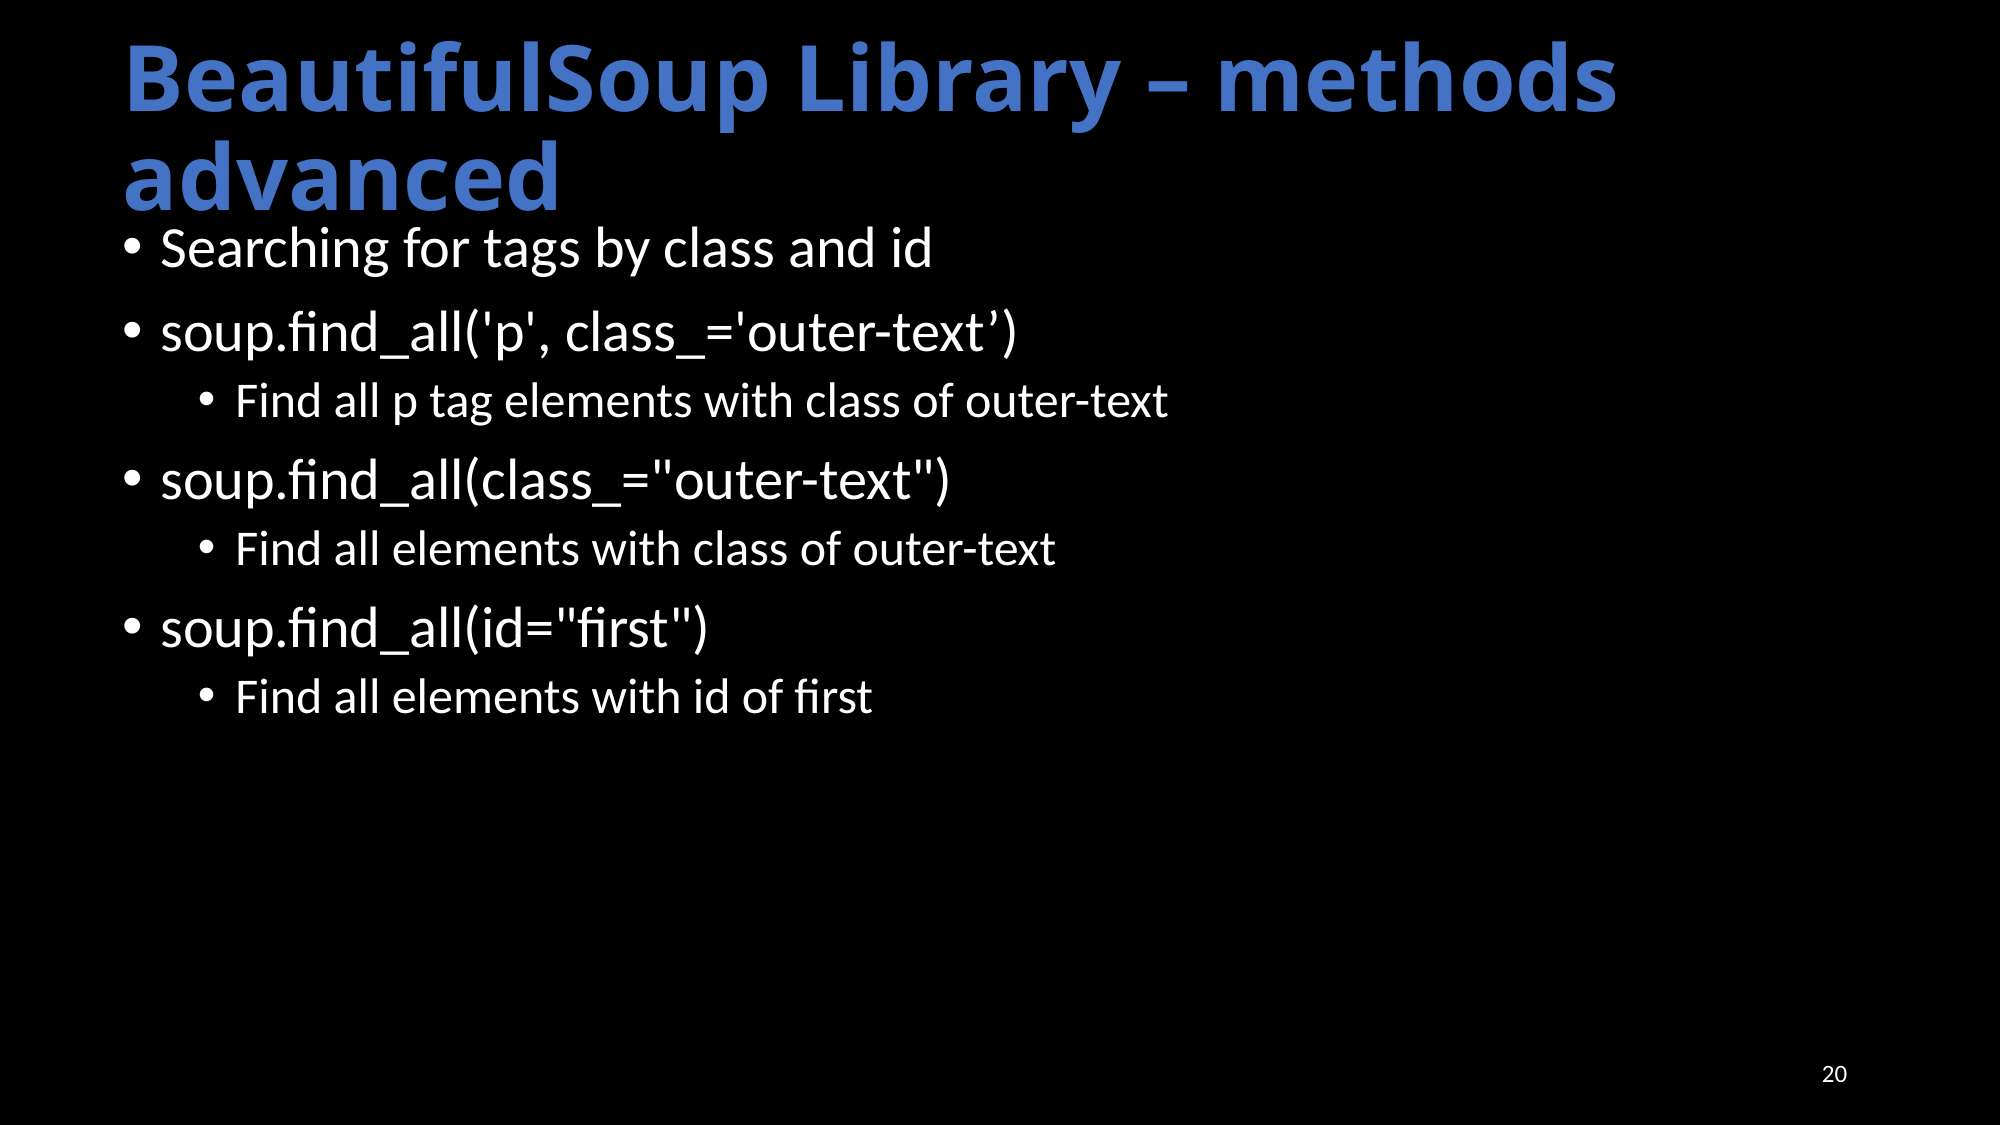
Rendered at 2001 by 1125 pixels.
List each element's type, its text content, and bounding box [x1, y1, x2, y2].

list Searching for tags by class and id soup.find_all('p', class_='outer-text’) Find all p tag elements with class of outer-text soup.find_all(class_="outer-text") Find all elements with class of outer-text soup.find_all(id="first") Find all elements with id of first [107, 209, 1922, 1103]
title BeautifulSoup Library – methods advanced [107, 22, 1833, 209]
slide_number 20 [1412, 1042, 1863, 1103]
